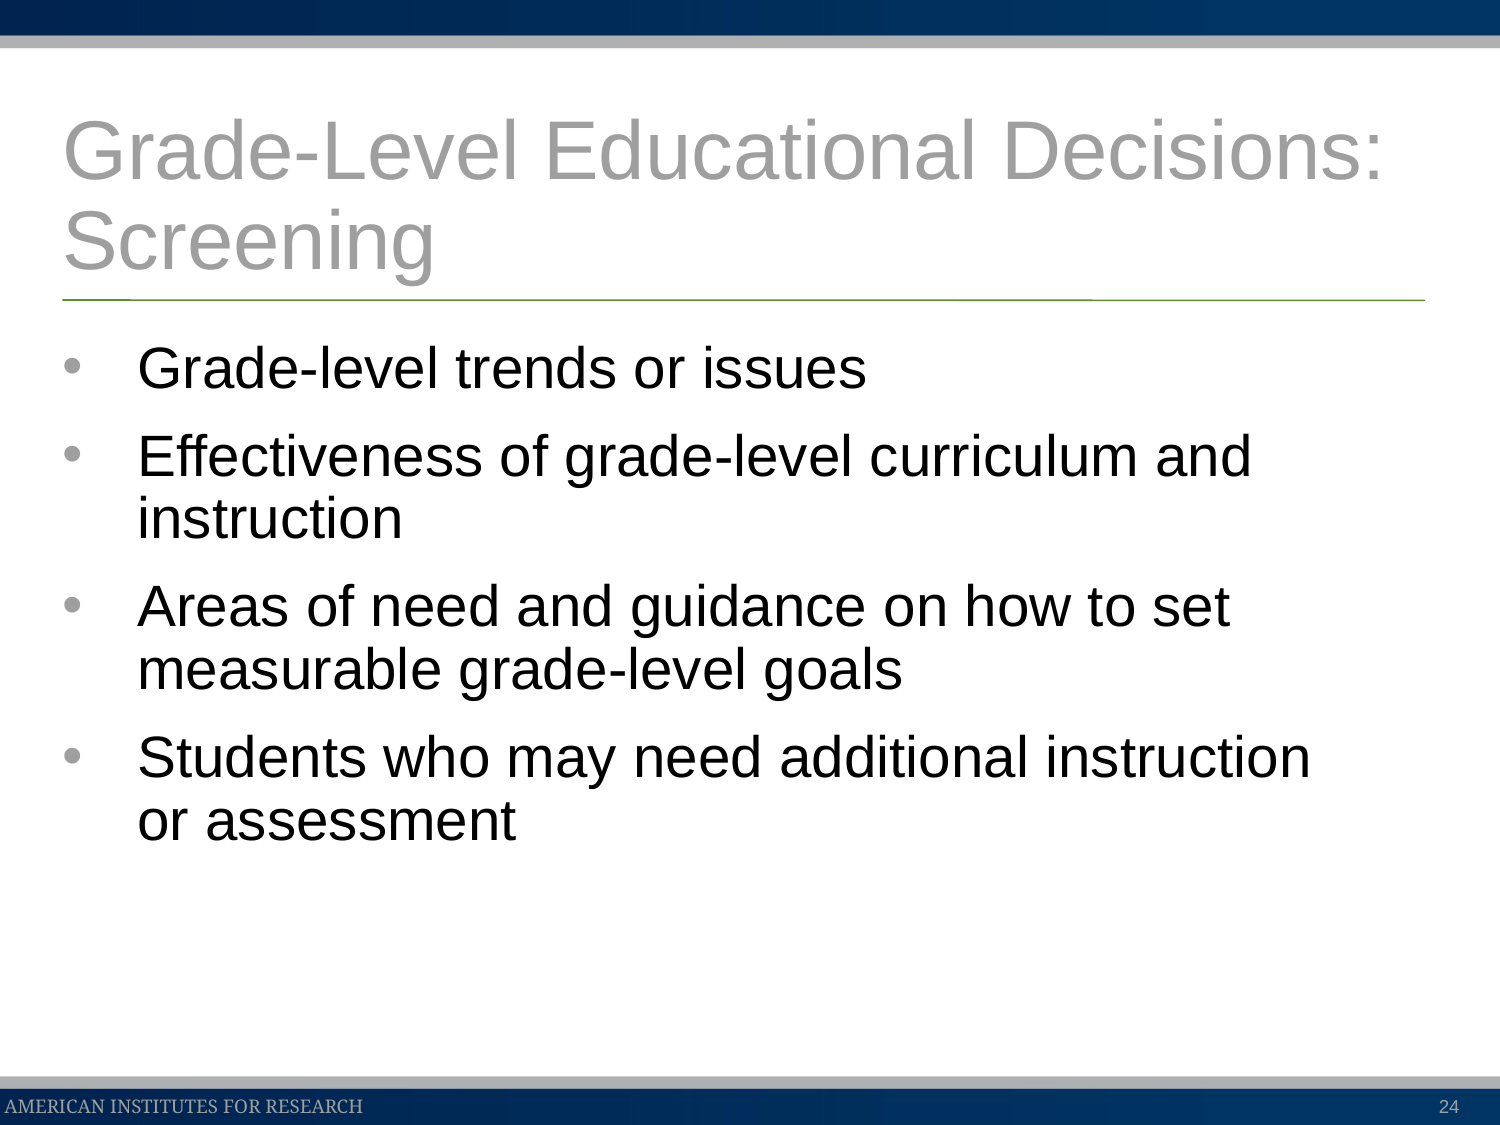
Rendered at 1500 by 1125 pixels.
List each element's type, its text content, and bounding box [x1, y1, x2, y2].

title Grade-Level Educational Decisions: Screening [62, 105, 1426, 288]
list Grade-level trends or issues Effectiveness of grade-level curriculum and instruction Areas of need and guidance on how to set measurable grade-level goals Students who may need additional instruction or assessment [62, 337, 1426, 938]
slide_number 24 [1438, 1095, 1462, 1118]
picture [0, 0, 1500, 1125]
